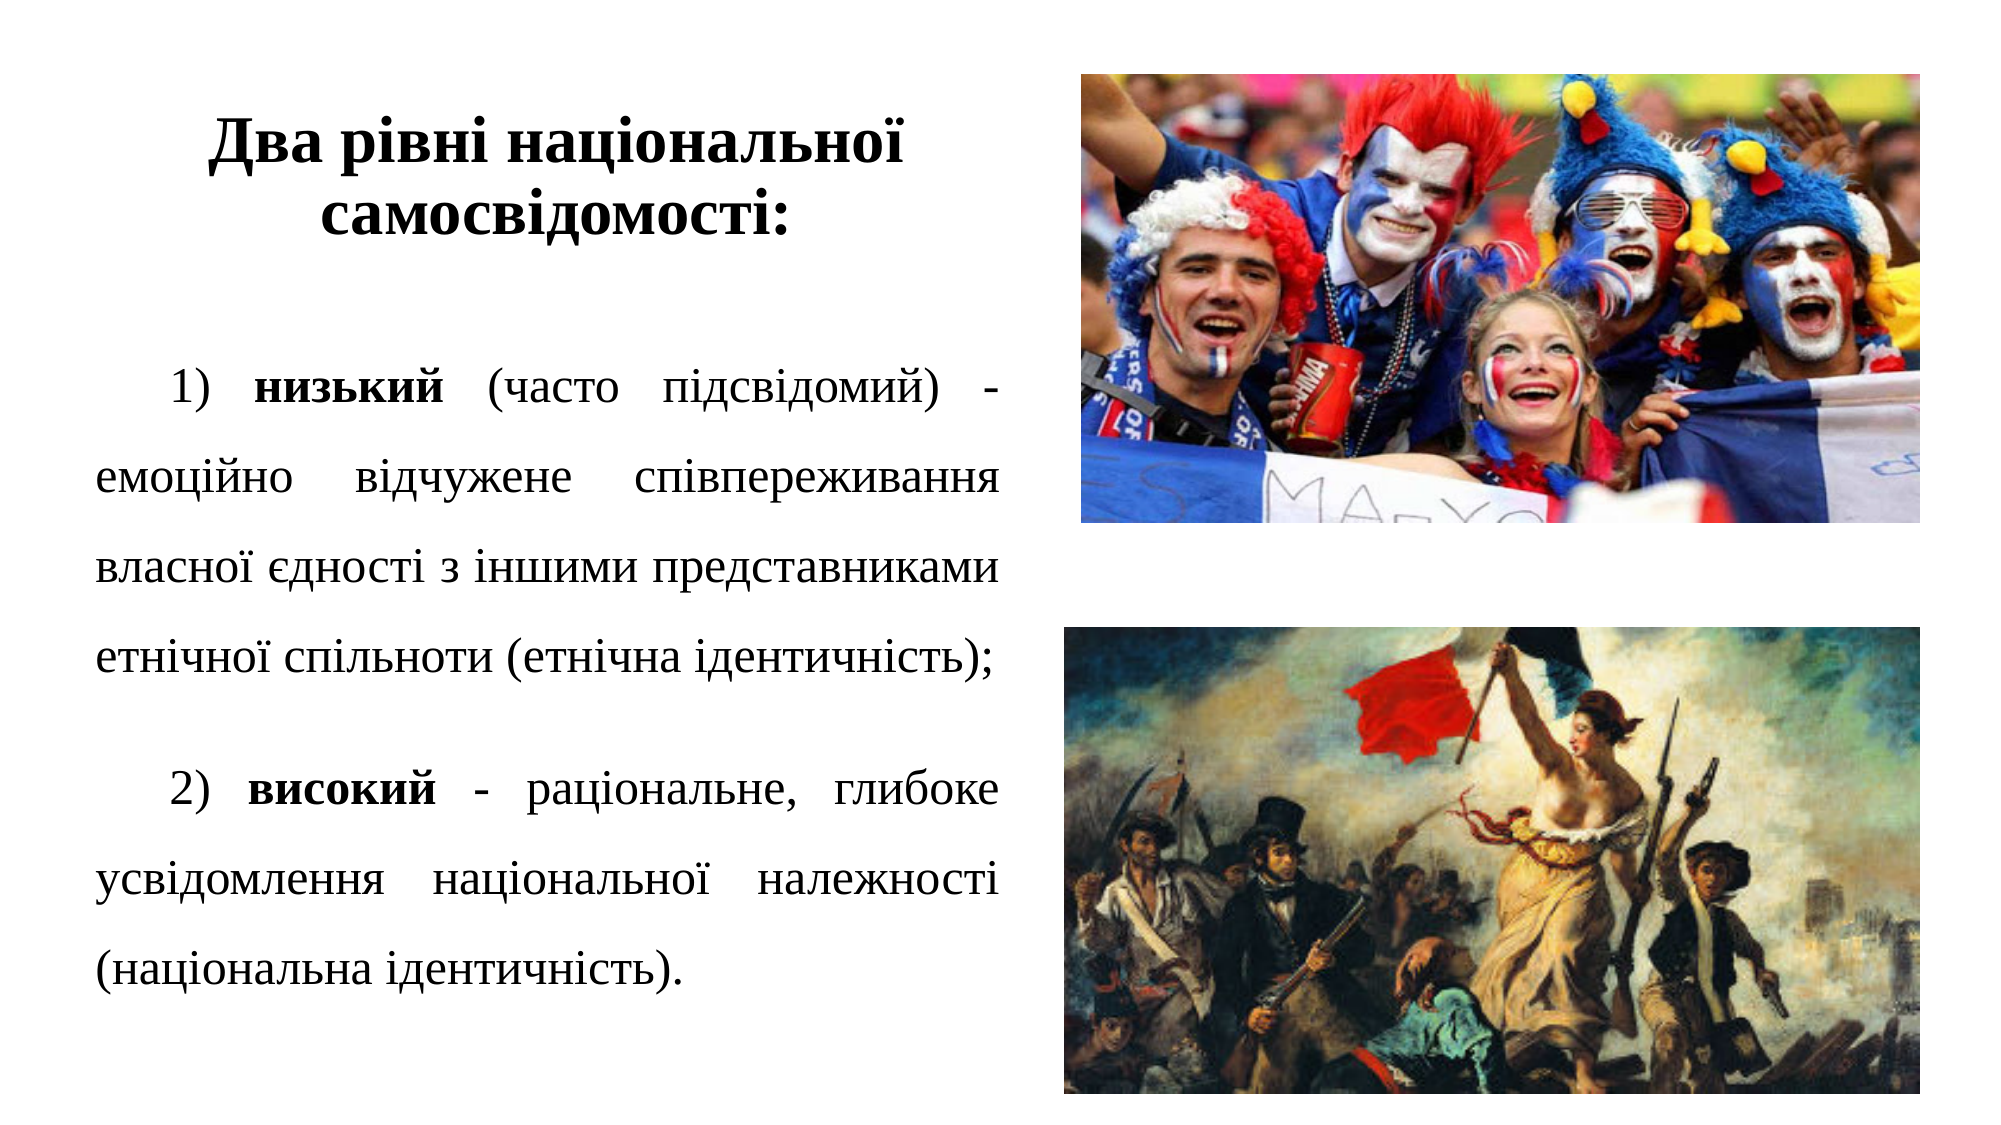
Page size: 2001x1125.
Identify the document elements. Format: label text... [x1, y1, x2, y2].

title Два рівні національної самосвідомості: [137, 75, 977, 257]
picture [1064, 627, 1920, 1094]
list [1081, 74, 1920, 524]
list 1) низький (часто підсвідомий) - емоційно відчужене співпереживання власної єдності з іншими представниками етнічної спільноти (етнічна ідентичність); 2) високий - раціональне, глибоке усвідомлення національної належності (національна ідентичність). [80, 315, 1016, 1094]
